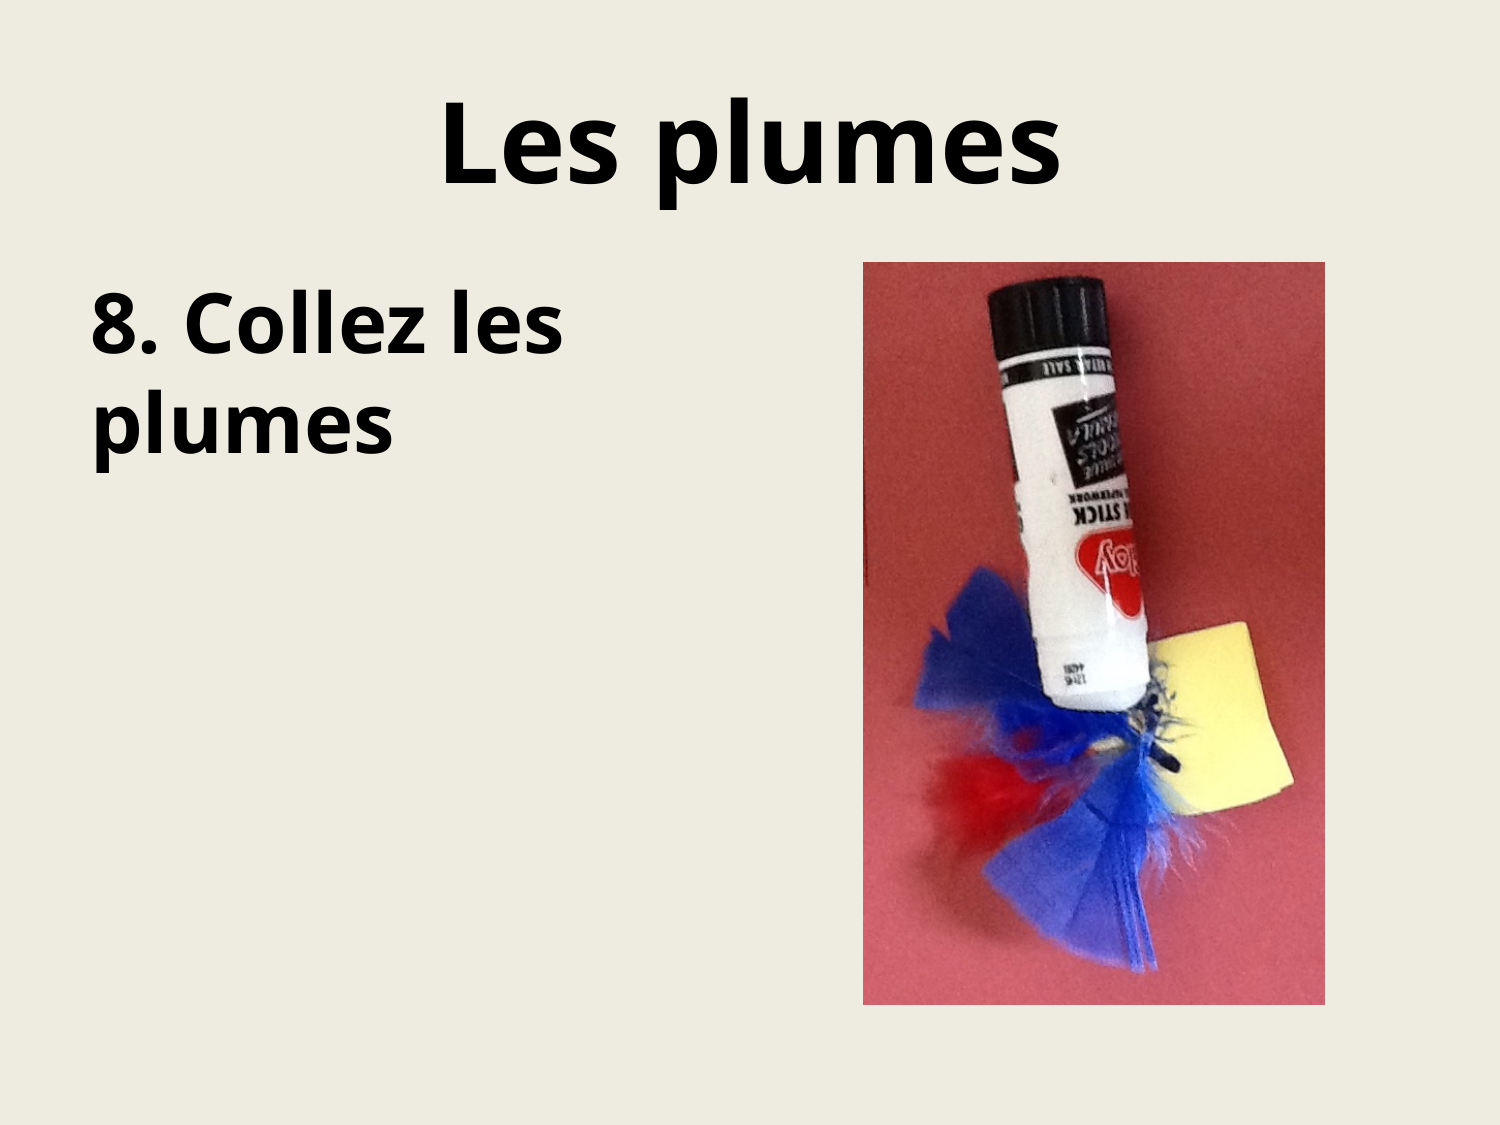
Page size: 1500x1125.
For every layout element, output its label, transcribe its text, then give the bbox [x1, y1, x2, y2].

title Les plumes [75, 45, 1425, 233]
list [863, 262, 1325, 1006]
list 8. Collez les plumes [75, 262, 738, 1005]
